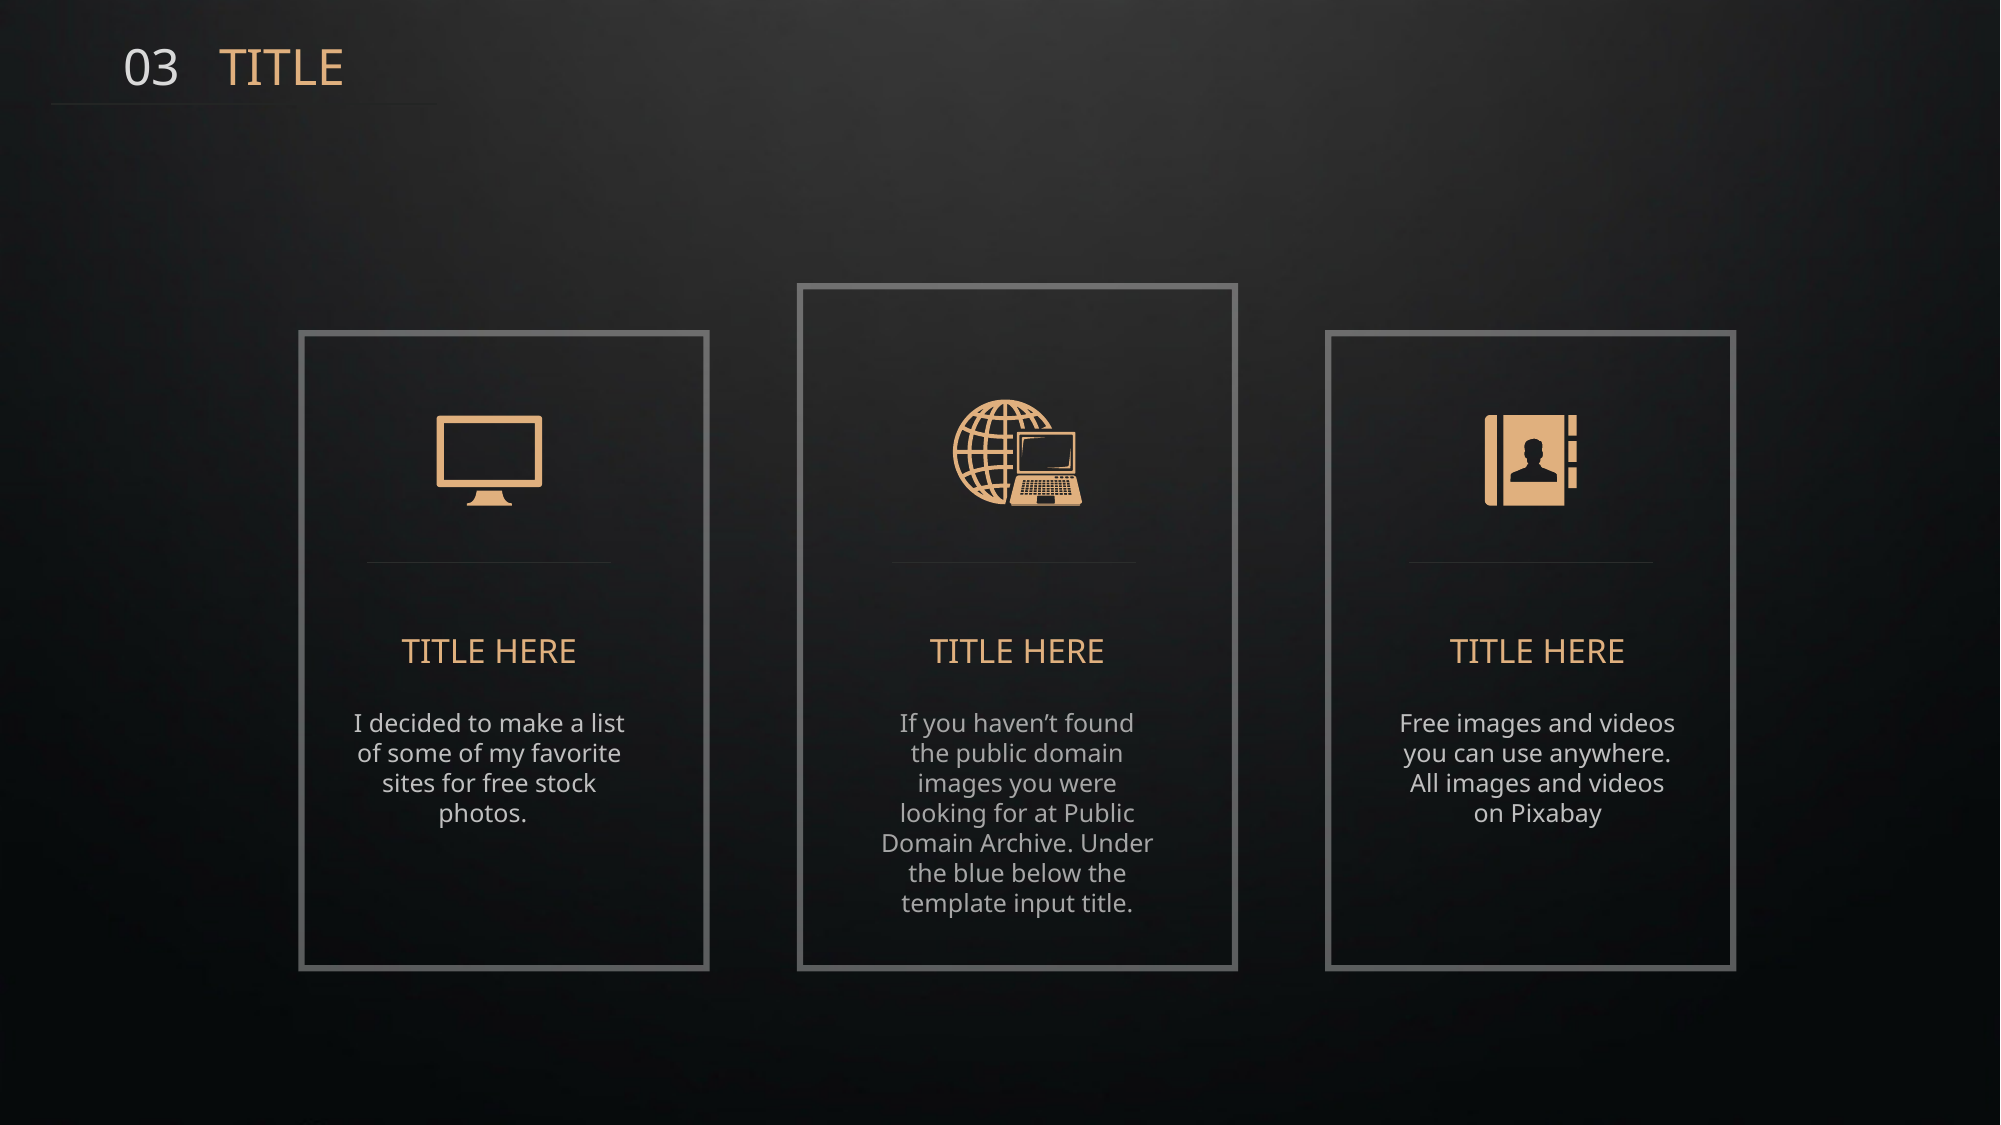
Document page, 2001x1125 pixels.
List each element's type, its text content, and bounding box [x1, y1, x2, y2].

text_box [1009, 475, 1083, 506]
text_box [799, 285, 1236, 969]
text_box I decided to make a list of some of my favorite sites for free stock photos. [335, 699, 643, 835]
text_box [1016, 431, 1076, 474]
text_box [1568, 467, 1577, 489]
text_box TITLE HERE [915, 622, 1121, 678]
text_box [436, 415, 543, 488]
text_box [952, 399, 1053, 505]
text_box [1327, 332, 1734, 969]
text_box [301, 332, 708, 969]
text_box [466, 490, 512, 506]
text_box Free images and videos you can use anywhere. All images and videos on Pixabay [1384, 699, 1692, 835]
text_box If you haven’t found the public domain images you were looking for at Public Domain Archive. Under the blue below the template input title. [863, 700, 1171, 925]
text_box [1484, 415, 1497, 506]
picture [0, 0, 2000, 1125]
text_box TITLE HERE [1435, 622, 1641, 678]
text_box 03 TITLE [107, 28, 362, 103]
text_box [1503, 415, 1565, 506]
text_box TITLE HERE [386, 622, 592, 678]
text_box [1568, 415, 1577, 436]
text_box [1568, 441, 1577, 462]
